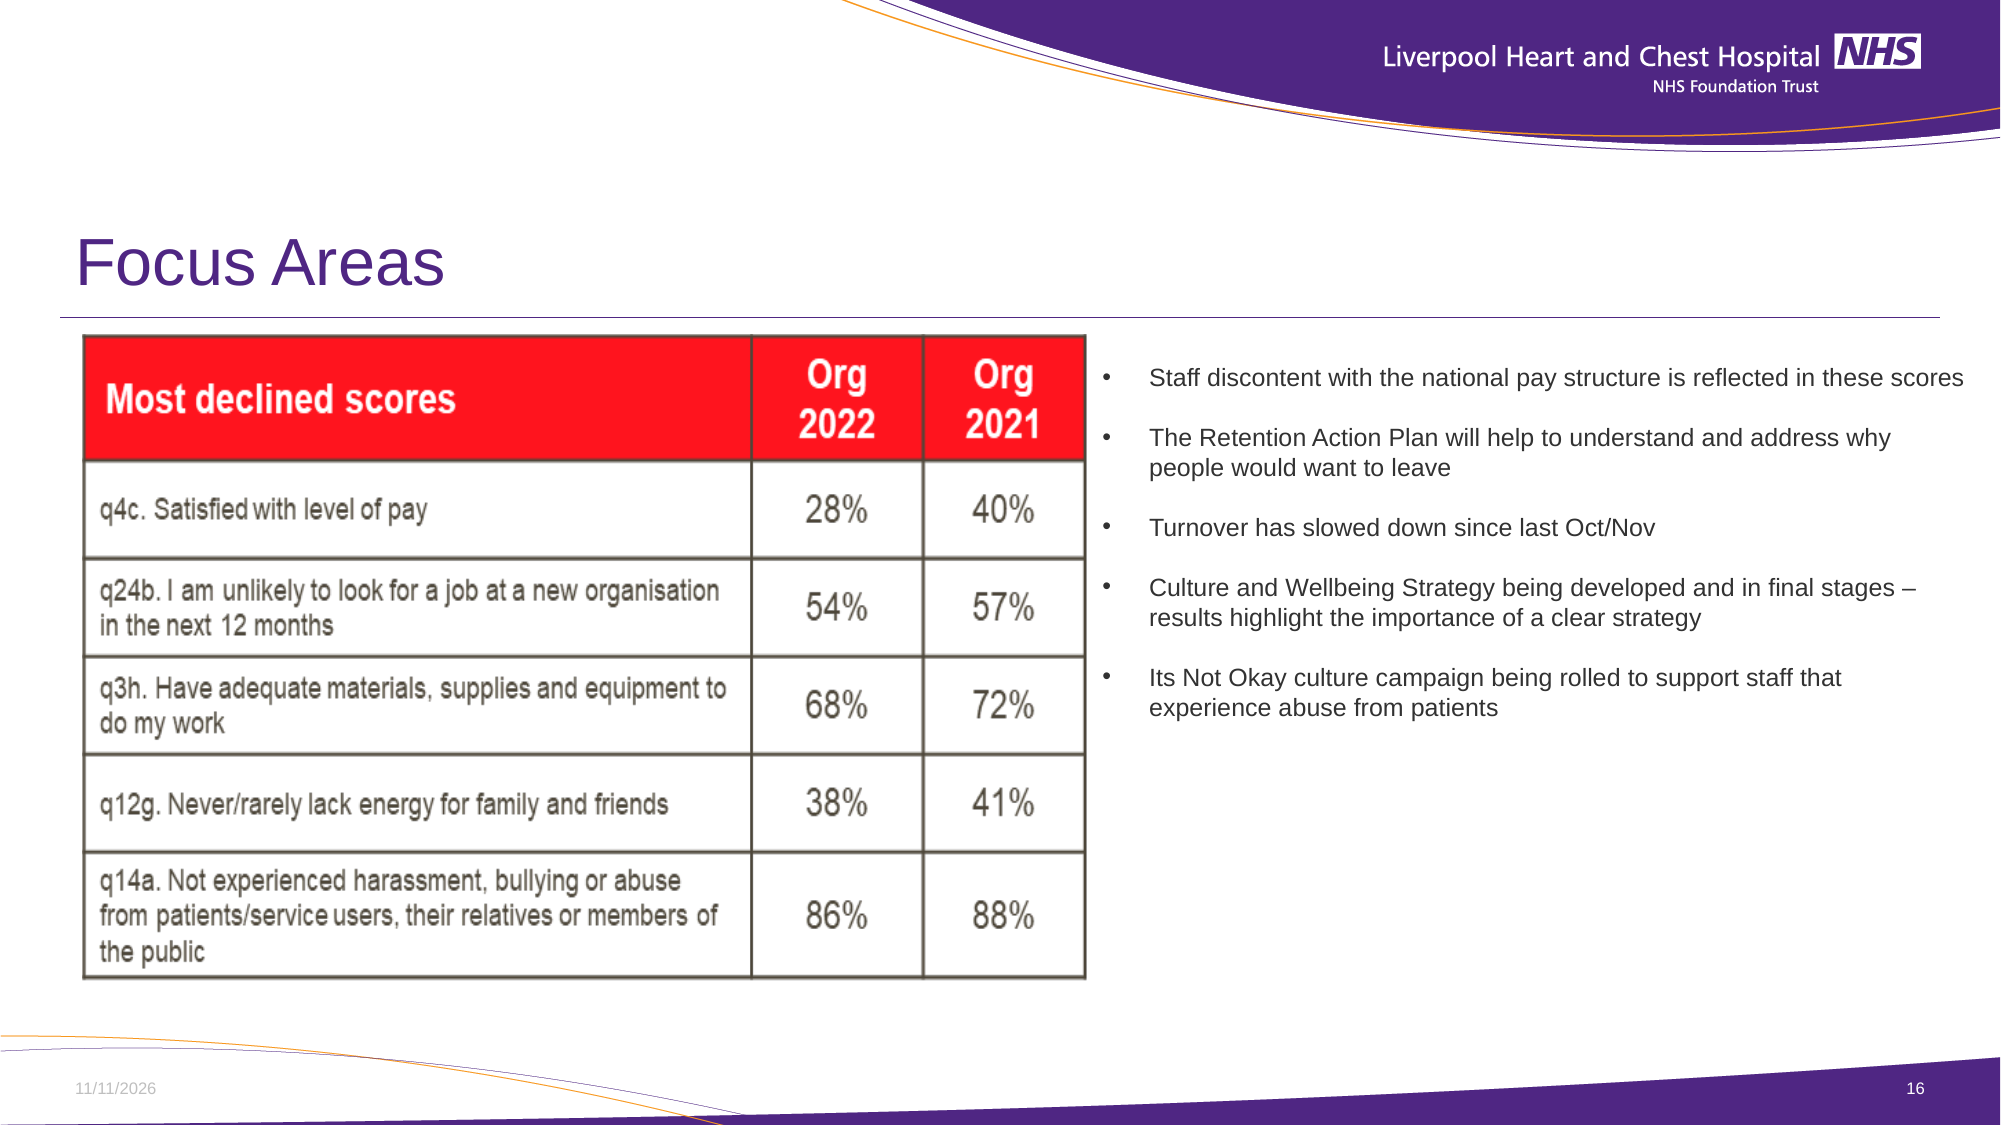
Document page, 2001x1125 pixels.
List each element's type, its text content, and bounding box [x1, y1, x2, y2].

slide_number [60, 1058, 511, 1118]
picture [0, 0, 2001, 1125]
text_box Staff discontent with the national pay structure is reflected in these scores The Retention Action Plan will help to understand and address why people would want to leave Turnover has slowed down since last Oct/Nov Culture and Wellbeing Strategy being developed and in final stages – results highlight the importance of a clear strategy Its Not Okay culture campaign being rolled to support staff that experience abuse from patients [1088, 354, 1985, 729]
title Focus Areas [60, 169, 1940, 308]
slide_number 16 [1489, 1058, 1940, 1118]
